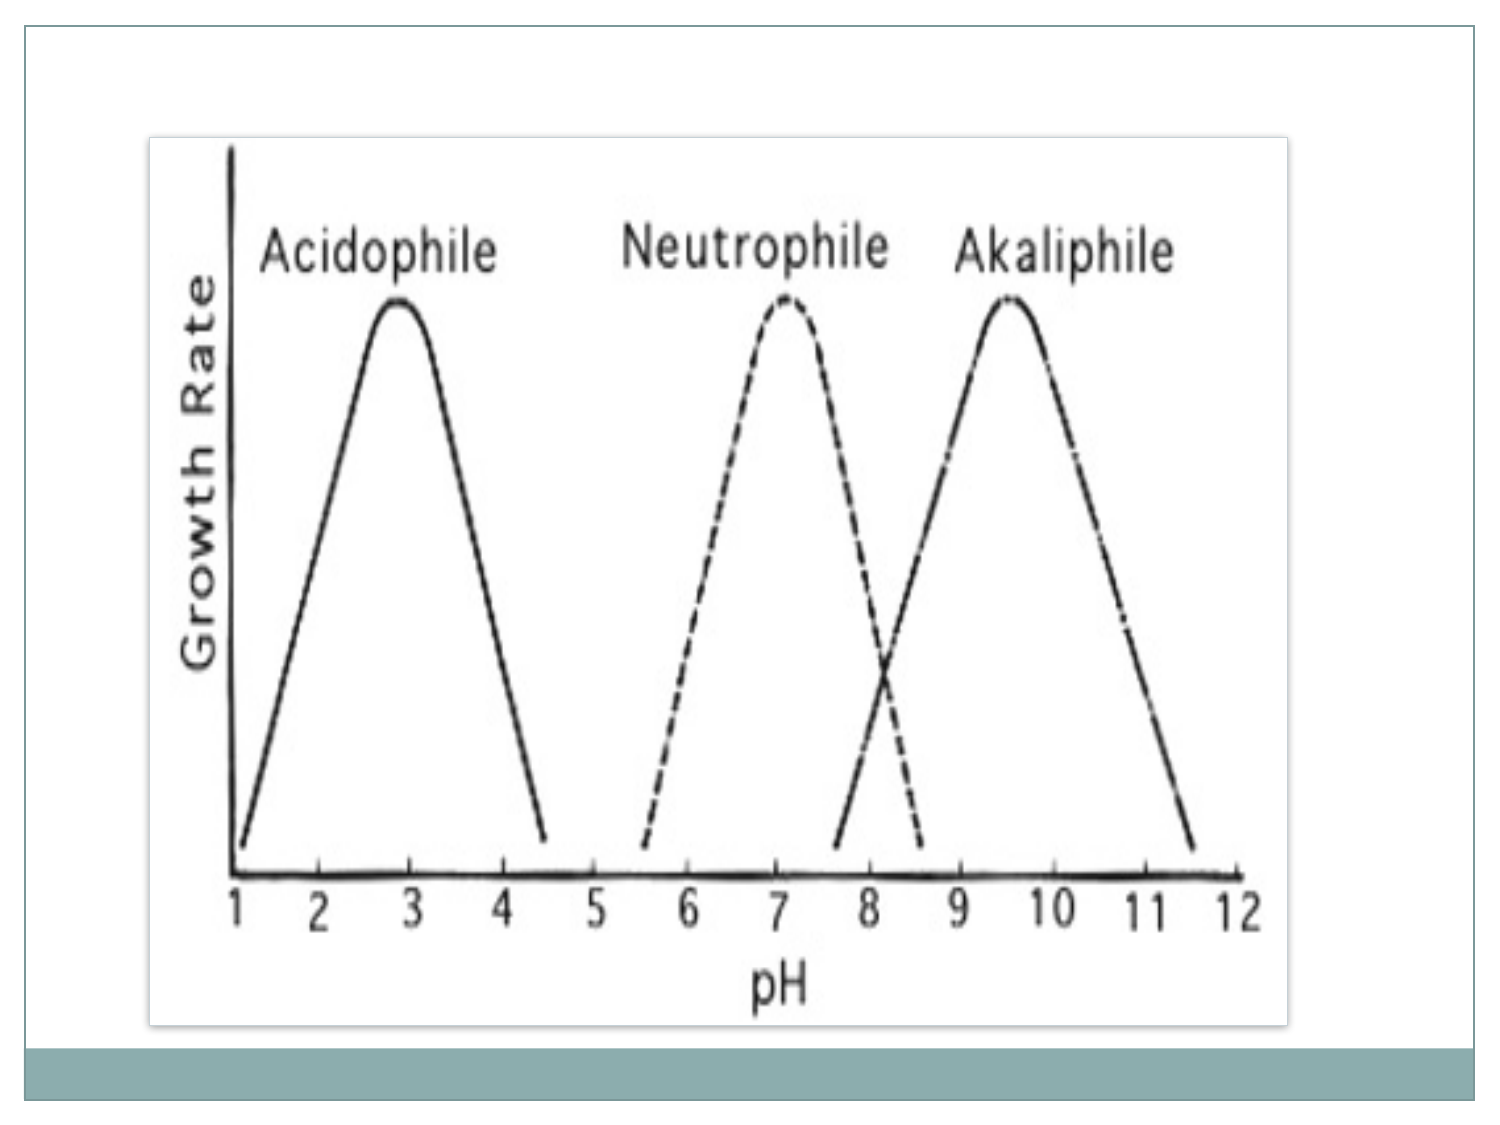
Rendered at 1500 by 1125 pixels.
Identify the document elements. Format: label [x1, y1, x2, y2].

picture [149, 137, 1288, 1026]
